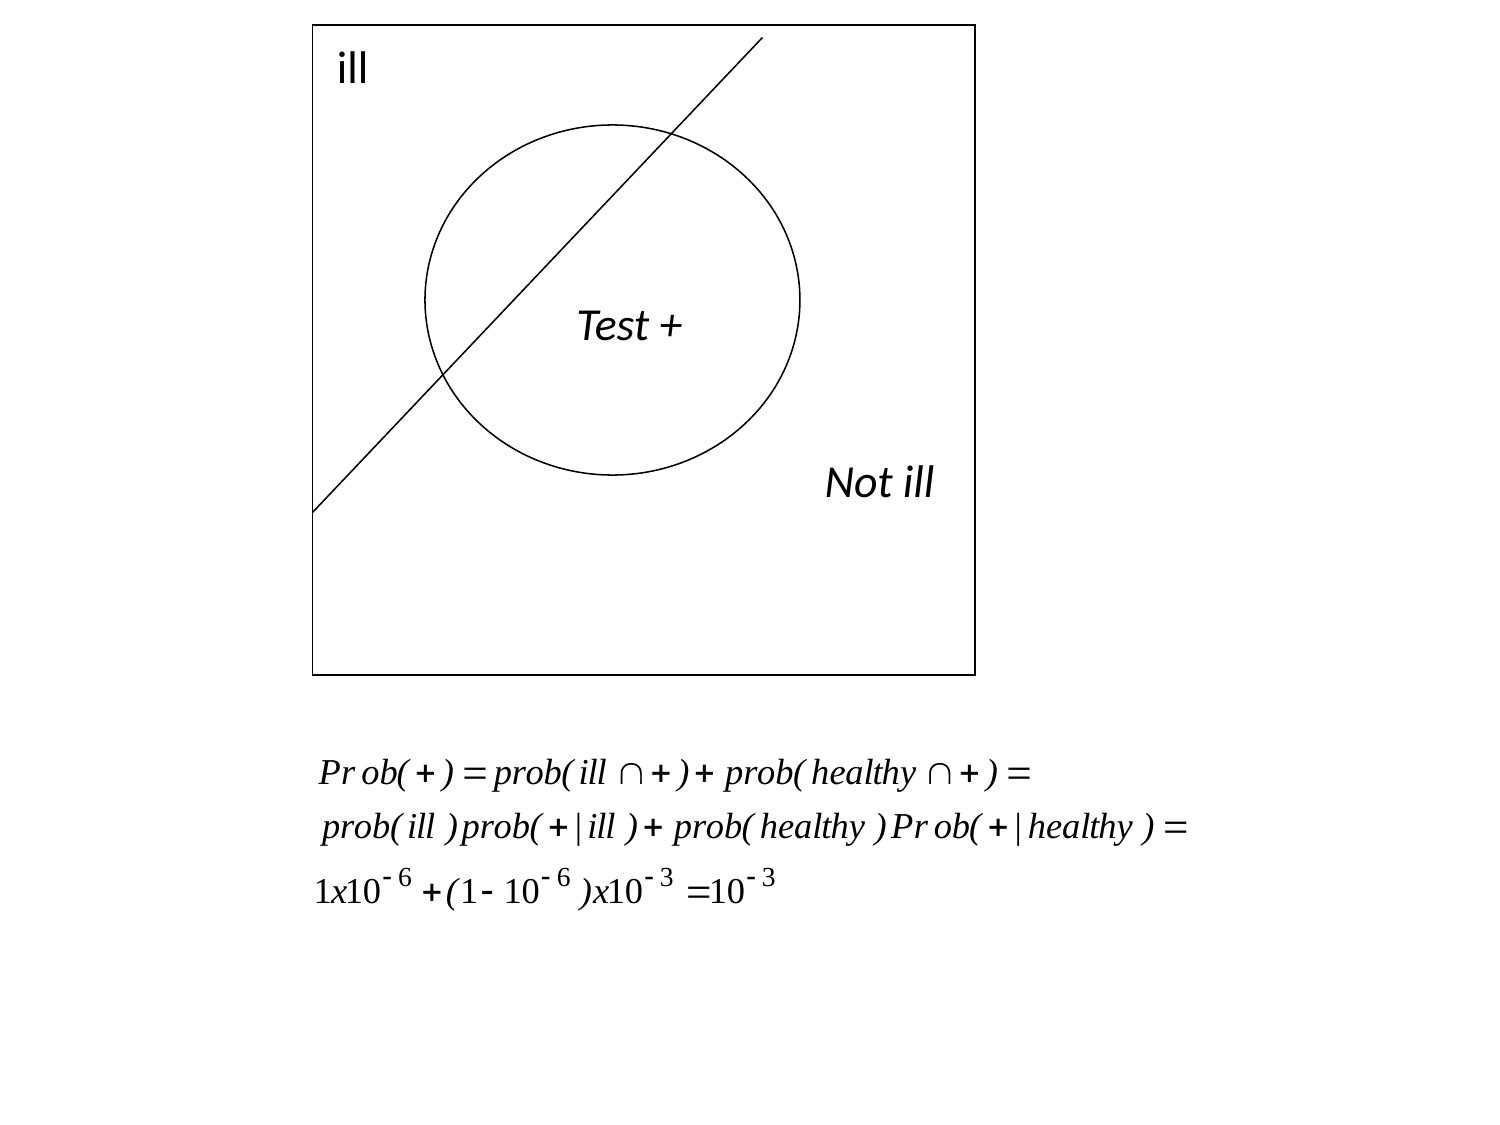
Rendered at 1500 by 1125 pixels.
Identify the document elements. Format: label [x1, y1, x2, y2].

list [311, 749, 1188, 976]
text_box [312, 24, 976, 676]
